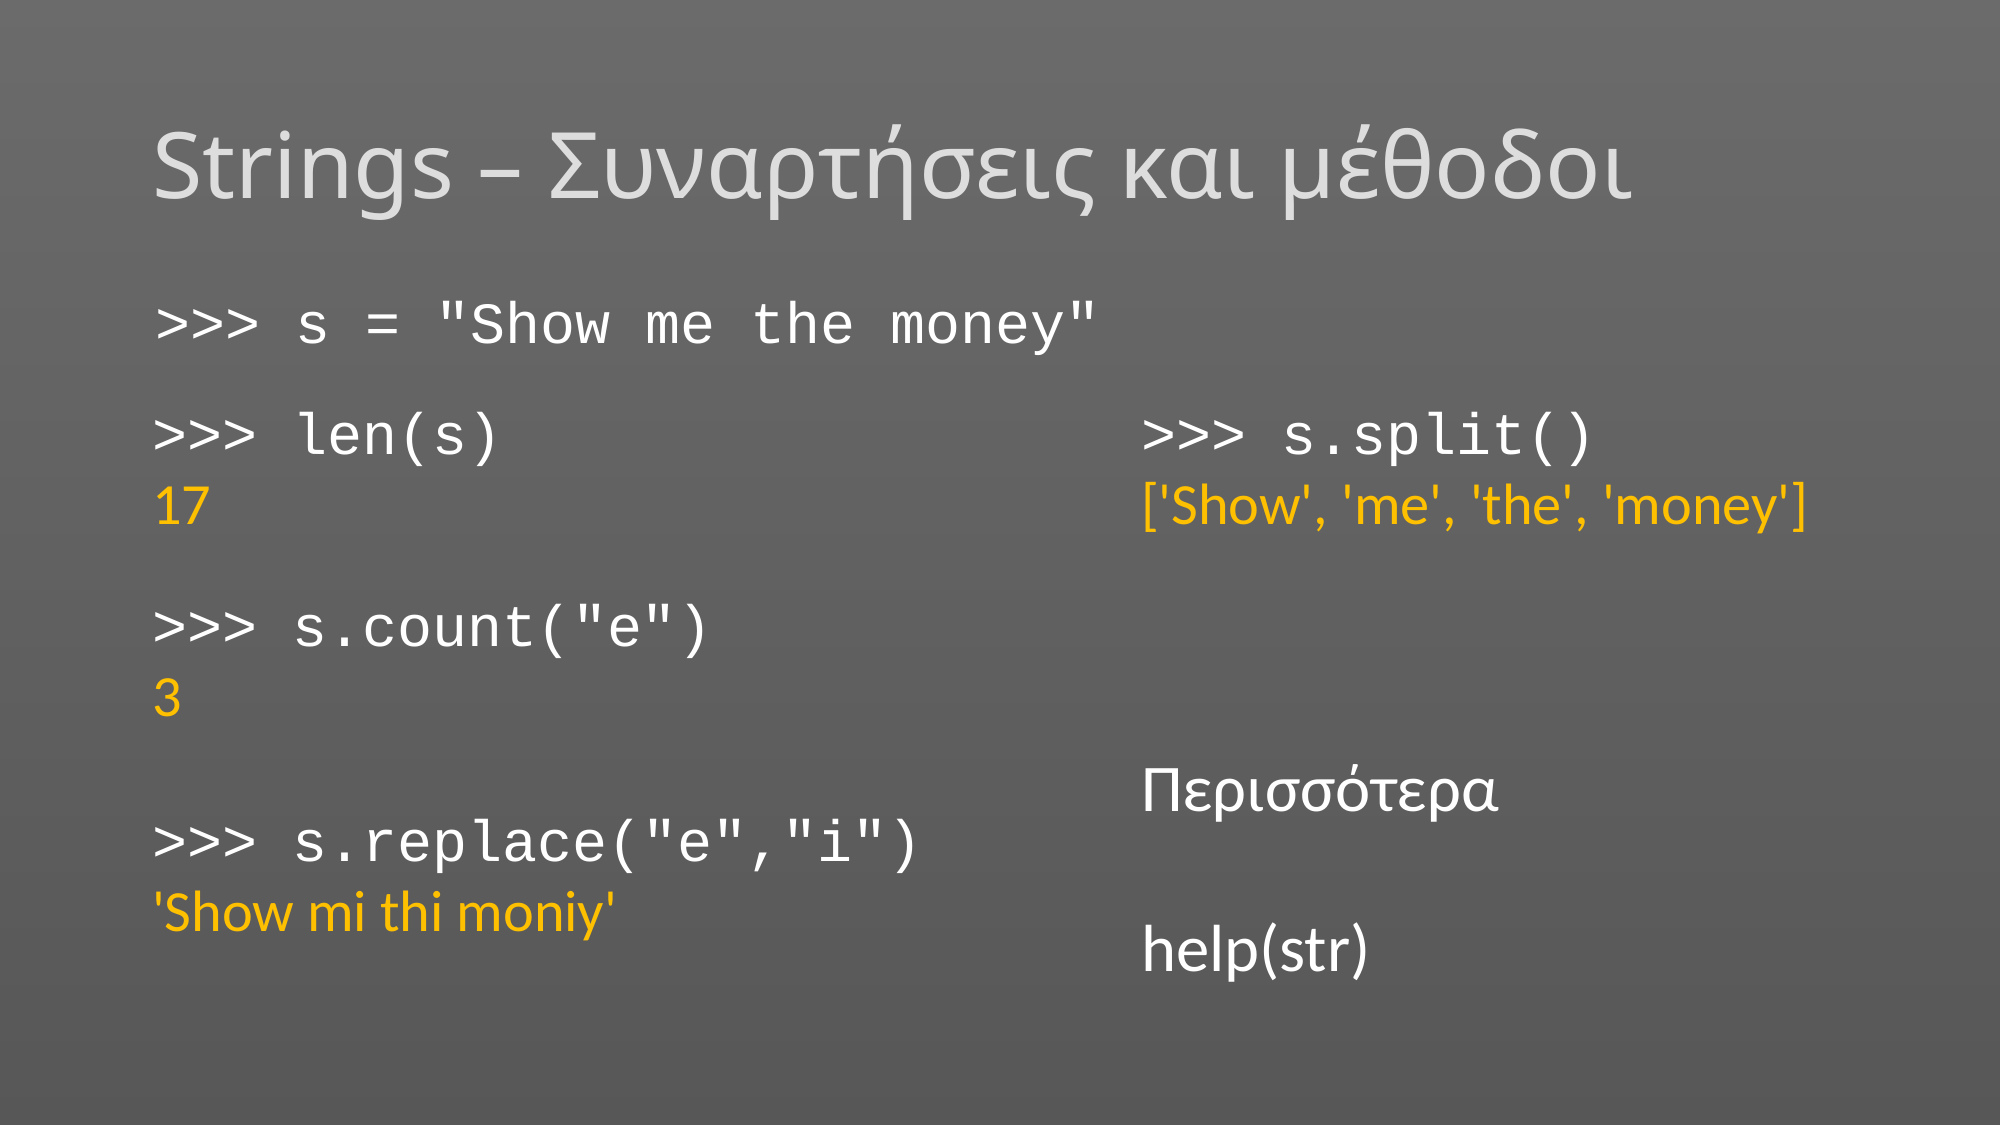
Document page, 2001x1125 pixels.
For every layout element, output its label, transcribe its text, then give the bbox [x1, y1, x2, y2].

text_box Περισσότερα help(str) [1126, 737, 1605, 992]
text_box >>> s.split() ['Show', 'me', 'the', 'money'] [1126, 388, 1906, 544]
text_box >>> s = "Show me the money" [140, 277, 1116, 363]
text_box >>> s.replace("e","i") 'Show mi thi moniy' [137, 795, 991, 951]
text_box >>> s.count("e") 3 [137, 580, 731, 736]
text_box >>> len(s) 17 [137, 388, 627, 544]
title Strings – Συναρτήσεις και μέθοδοι [137, 59, 1863, 278]
